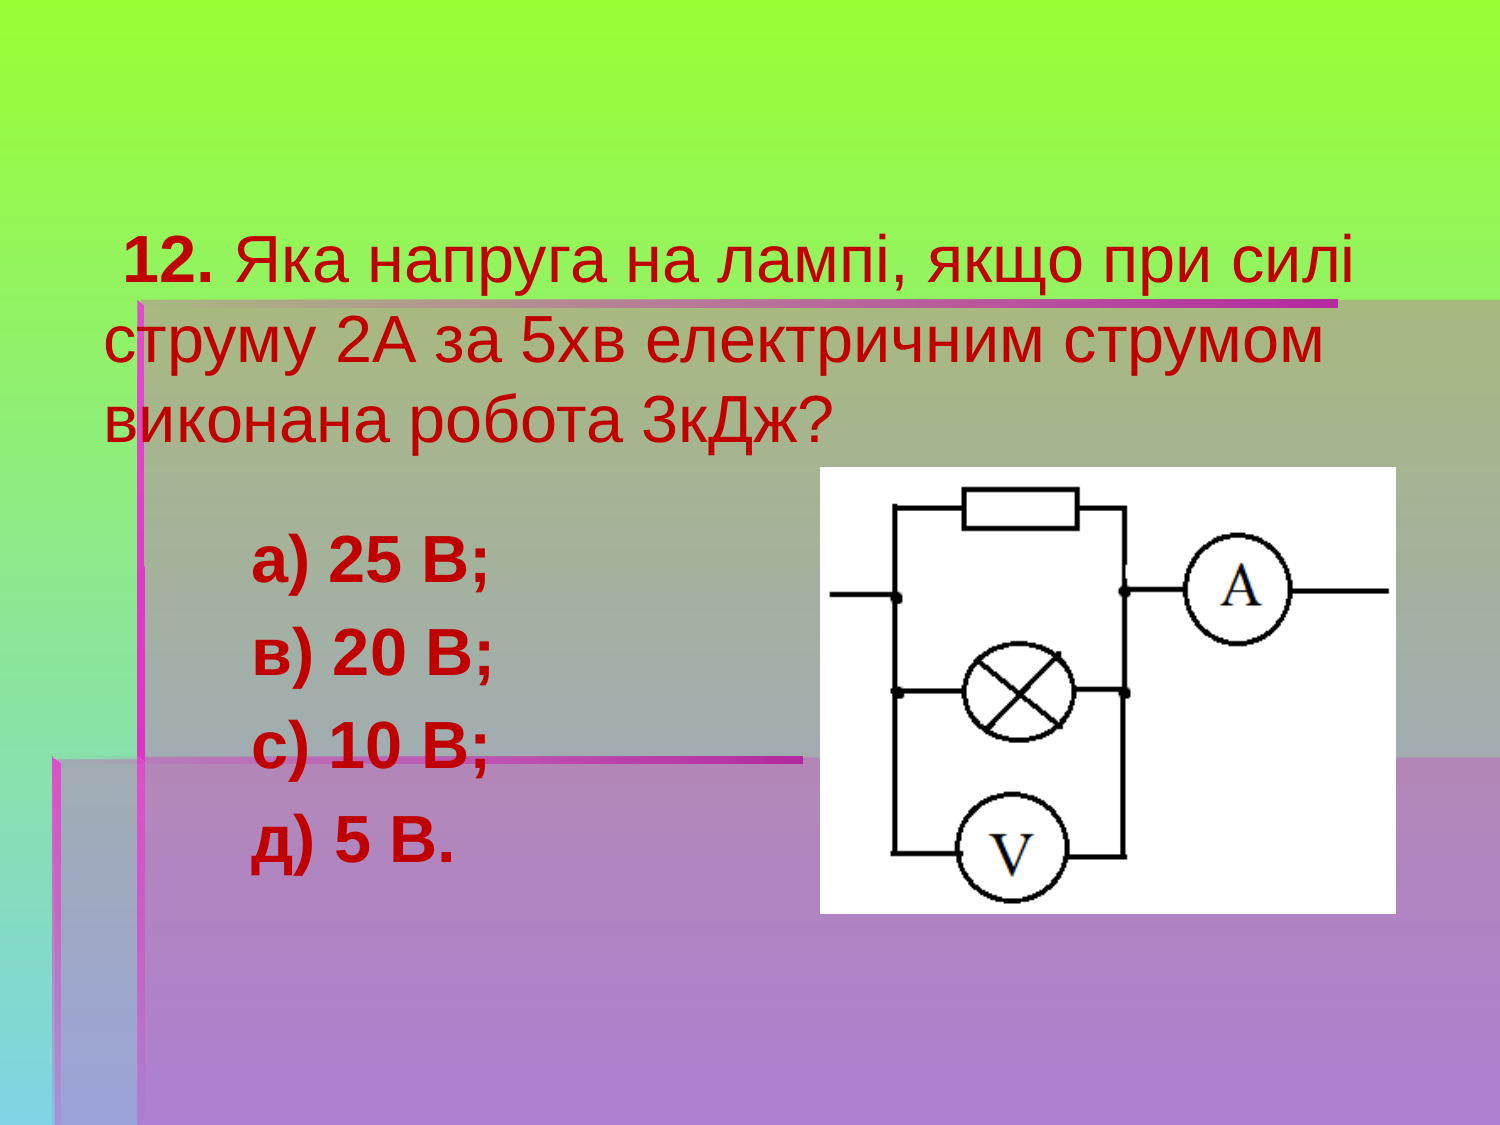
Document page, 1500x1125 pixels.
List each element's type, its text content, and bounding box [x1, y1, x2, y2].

picture [820, 467, 1397, 914]
list 12. Яка напруга на лампі, якщо при силі струму 2А за 5хв електричним струмом виконана робота 3кДж? а) 25 В; в) 20 В; с) 10 В; д) 5 В. [88, 208, 1396, 906]
